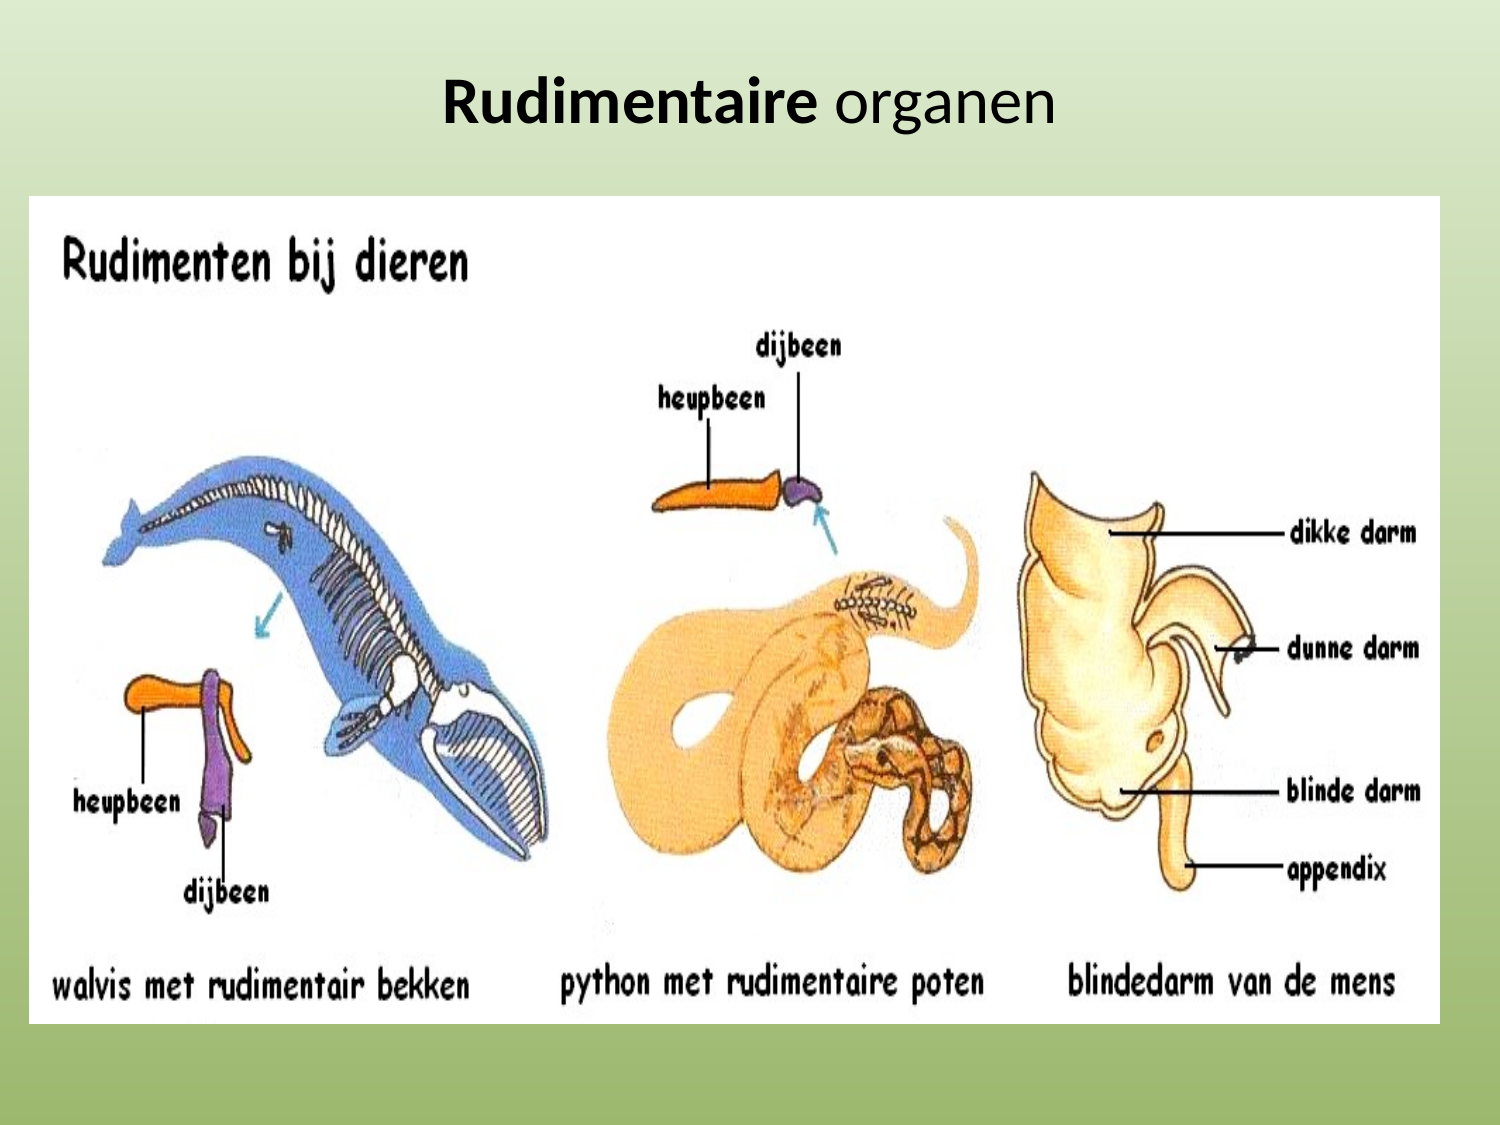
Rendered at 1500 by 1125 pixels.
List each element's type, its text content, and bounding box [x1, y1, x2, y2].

title Rudimentaire organen [75, 45, 1425, 149]
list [29, 195, 1441, 1024]
